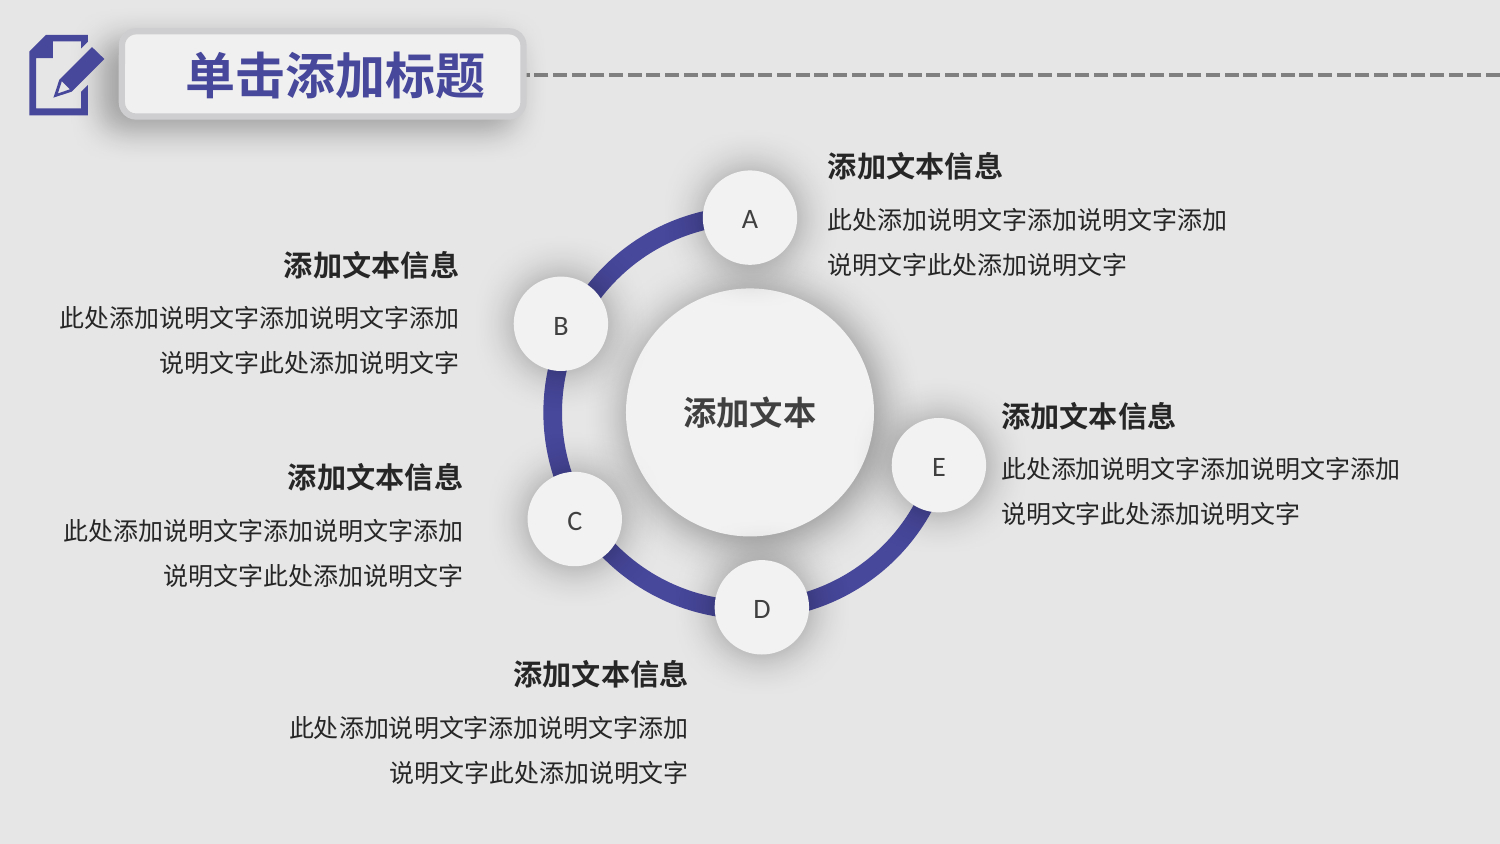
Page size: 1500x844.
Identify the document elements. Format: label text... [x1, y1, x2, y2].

text_box 添加文本信息 此处添加说明文字添加说明文字添加说明文字此处添加说明文字 [986, 390, 1432, 540]
text_box [624, 562, 689, 611]
text_box 添加文本信息 此处添加说明文字添加说明文字添加说明文字此处添加说明文字 [813, 140, 1258, 291]
text_box [624, 290, 876, 537]
text_box 单击添加标题 [170, 37, 501, 112]
text_box [833, 528, 917, 601]
text_box [121, 31, 524, 117]
text_box B [512, 275, 610, 373]
text_box 添加文本信息 此处添加说明文字添加说明文字添加说明文字此处添加说明文字 [259, 648, 704, 799]
text_box 添加文本 [663, 384, 837, 440]
text_box D [713, 559, 811, 656]
text_box E [890, 416, 986, 514]
text_box [605, 218, 679, 278]
text_box 添加文本信息 此处添加说明文字添加说明文字添加说明文字此处添加说明文字 [29, 239, 475, 389]
text_box [542, 398, 567, 451]
text_box 添加文本信息 此处添加说明文字添加说明文字添加说明文字此处添加说明文字 [33, 452, 479, 602]
text_box A [701, 169, 799, 266]
text_box C [526, 470, 624, 568]
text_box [29, 34, 105, 116]
